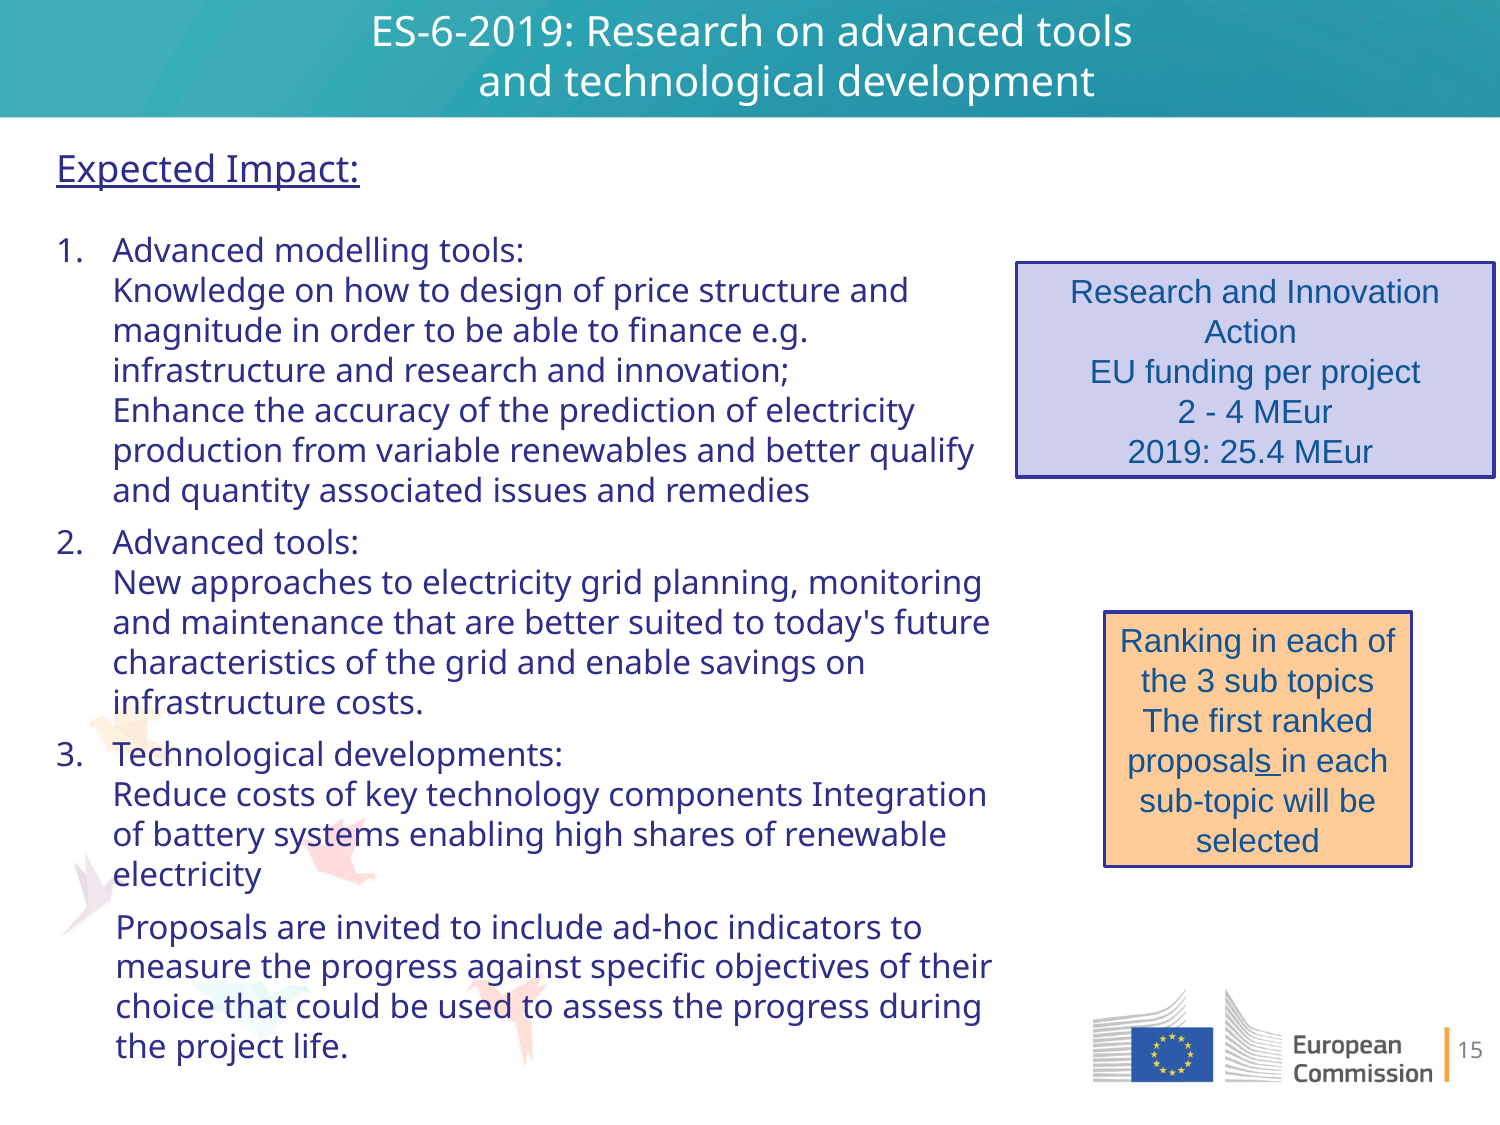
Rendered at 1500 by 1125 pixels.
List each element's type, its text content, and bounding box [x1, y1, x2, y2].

text_box Ranking in each of the 3 sub topics The first ranked proposals in each sub-topic will be selected [1104, 612, 1412, 867]
title ES-6-2019: Research on advanced tools and technological development [78, 7, 1426, 103]
picture [0, 0, 1500, 1124]
text_box Research and Innovation Action EU funding per project 2 - 4 MEur 2019: 25.4 MEur [1016, 262, 1495, 477]
text_box Expected Impact: Advanced modelling tools: Knowledge on how to design of price structure and magnitude in order to be able to finance e.g. infrastructure and research and innovation; Enhance the accuracy of the prediction of electricity production from variable renewables and better qualify and quantity associated issues and remedies Advanced tools: New approaches to electricity grid planning, monitoring and maintenance that are better suited to today's future characteristics of the grid and enable savings on infrastructure costs. Technological developments: Reduce costs of key technology components Integration of battery systems enabling high shares of renewable electricity Proposals are invited to include ad-hoc indicators to measure the progress against specific objectives of their choice that could be used to assess the progress during the project life. [41, 137, 1034, 1125]
